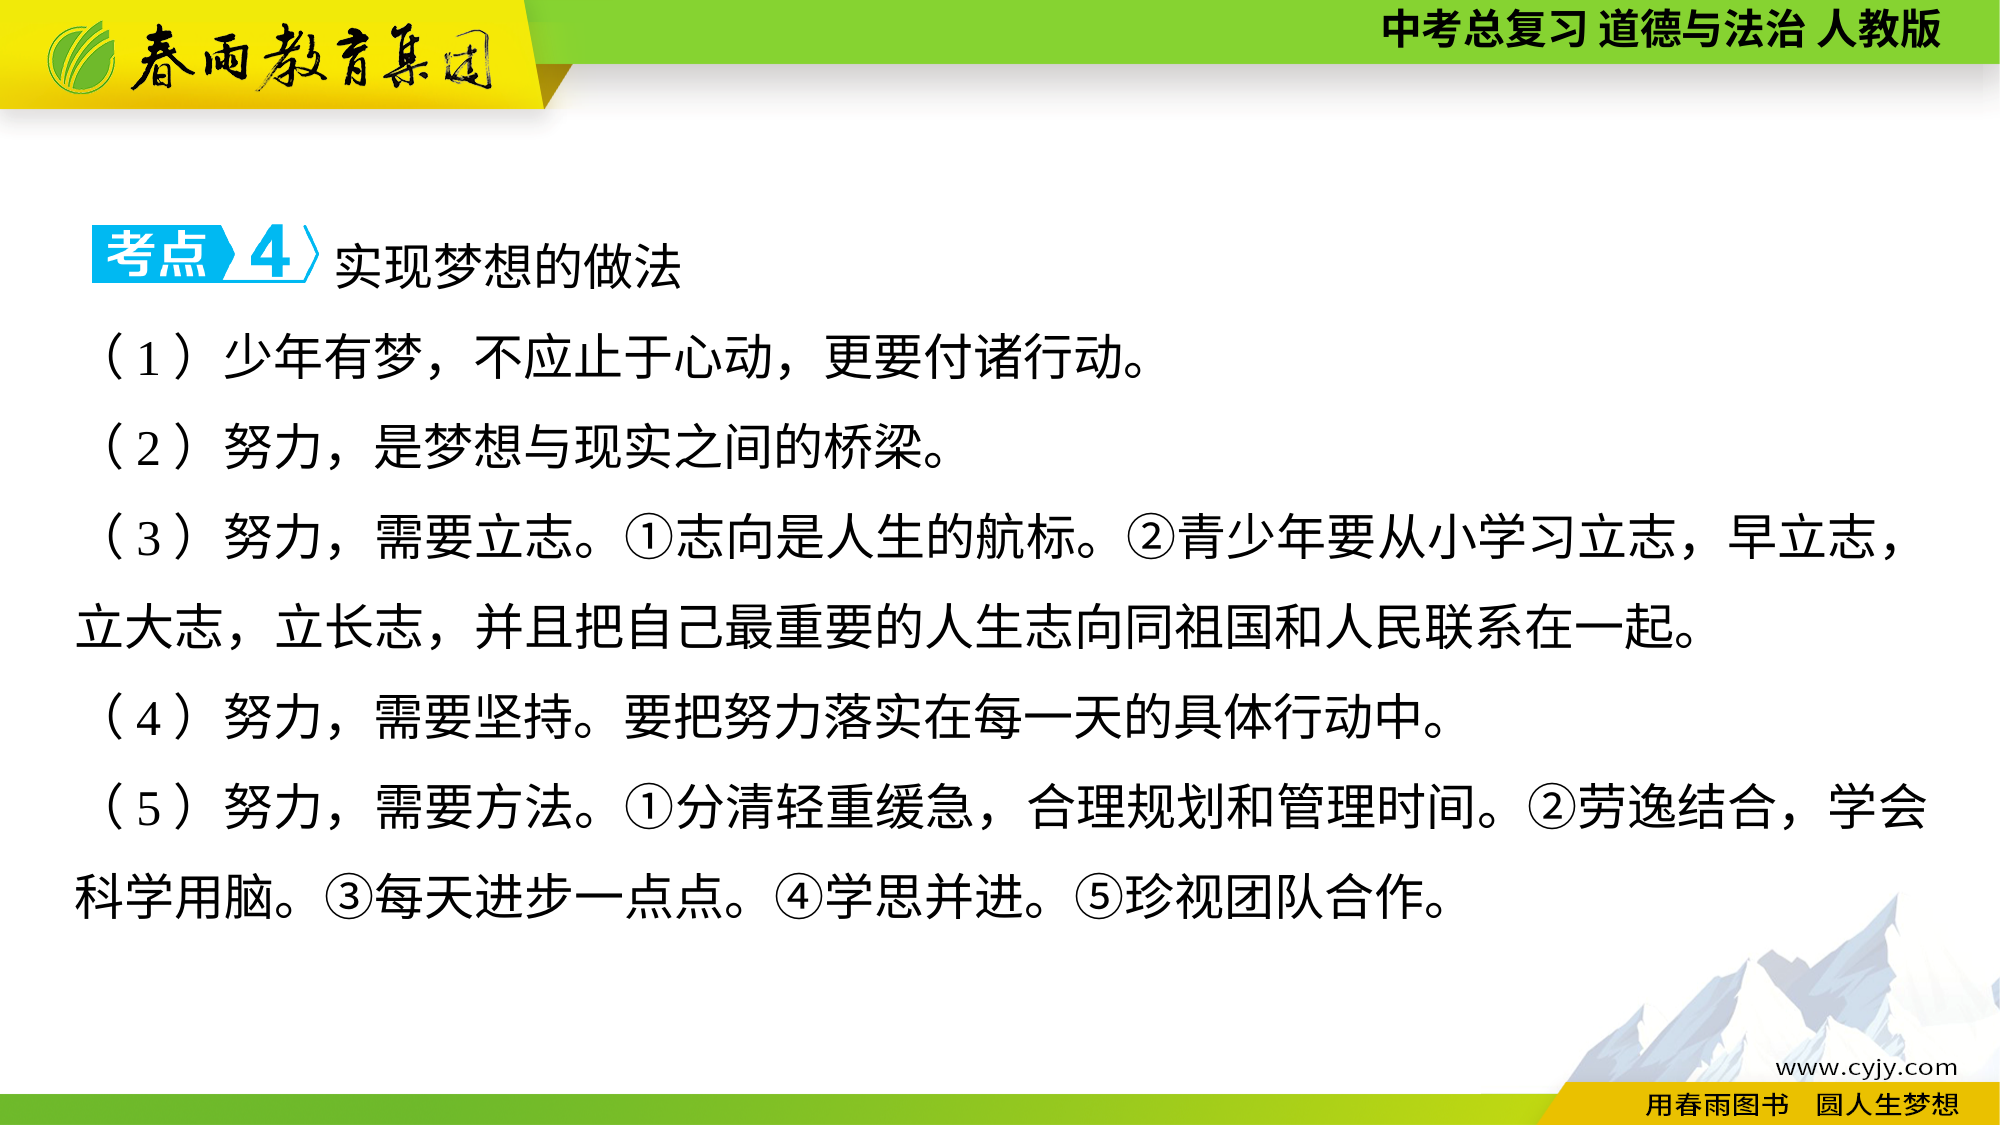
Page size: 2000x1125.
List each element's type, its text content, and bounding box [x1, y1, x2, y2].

list 实现梦想的做法 （1）少年有梦，不应止于心动，更要付诸行动。 （2）努力，是梦想与现实之间的桥梁。 （3）努力，需要立志。①志向是人生的航标。②青少年要从小学习立志，早立志，立大志，立长志，并且把自己最重要的人生志向同祖国和人民联系在一起。 （4）努力，需要坚持。要把努力落实在每一天的具体行动中。 （5）努力，需要方法。①分清轻重缓急，合理规划和管理时间。②劳逸结合，学会科学用脑。③每天进步一点点。④学思并进。⑤珍视团队合作。 [59, 198, 1944, 929]
picture [0, 0, 2000, 1125]
